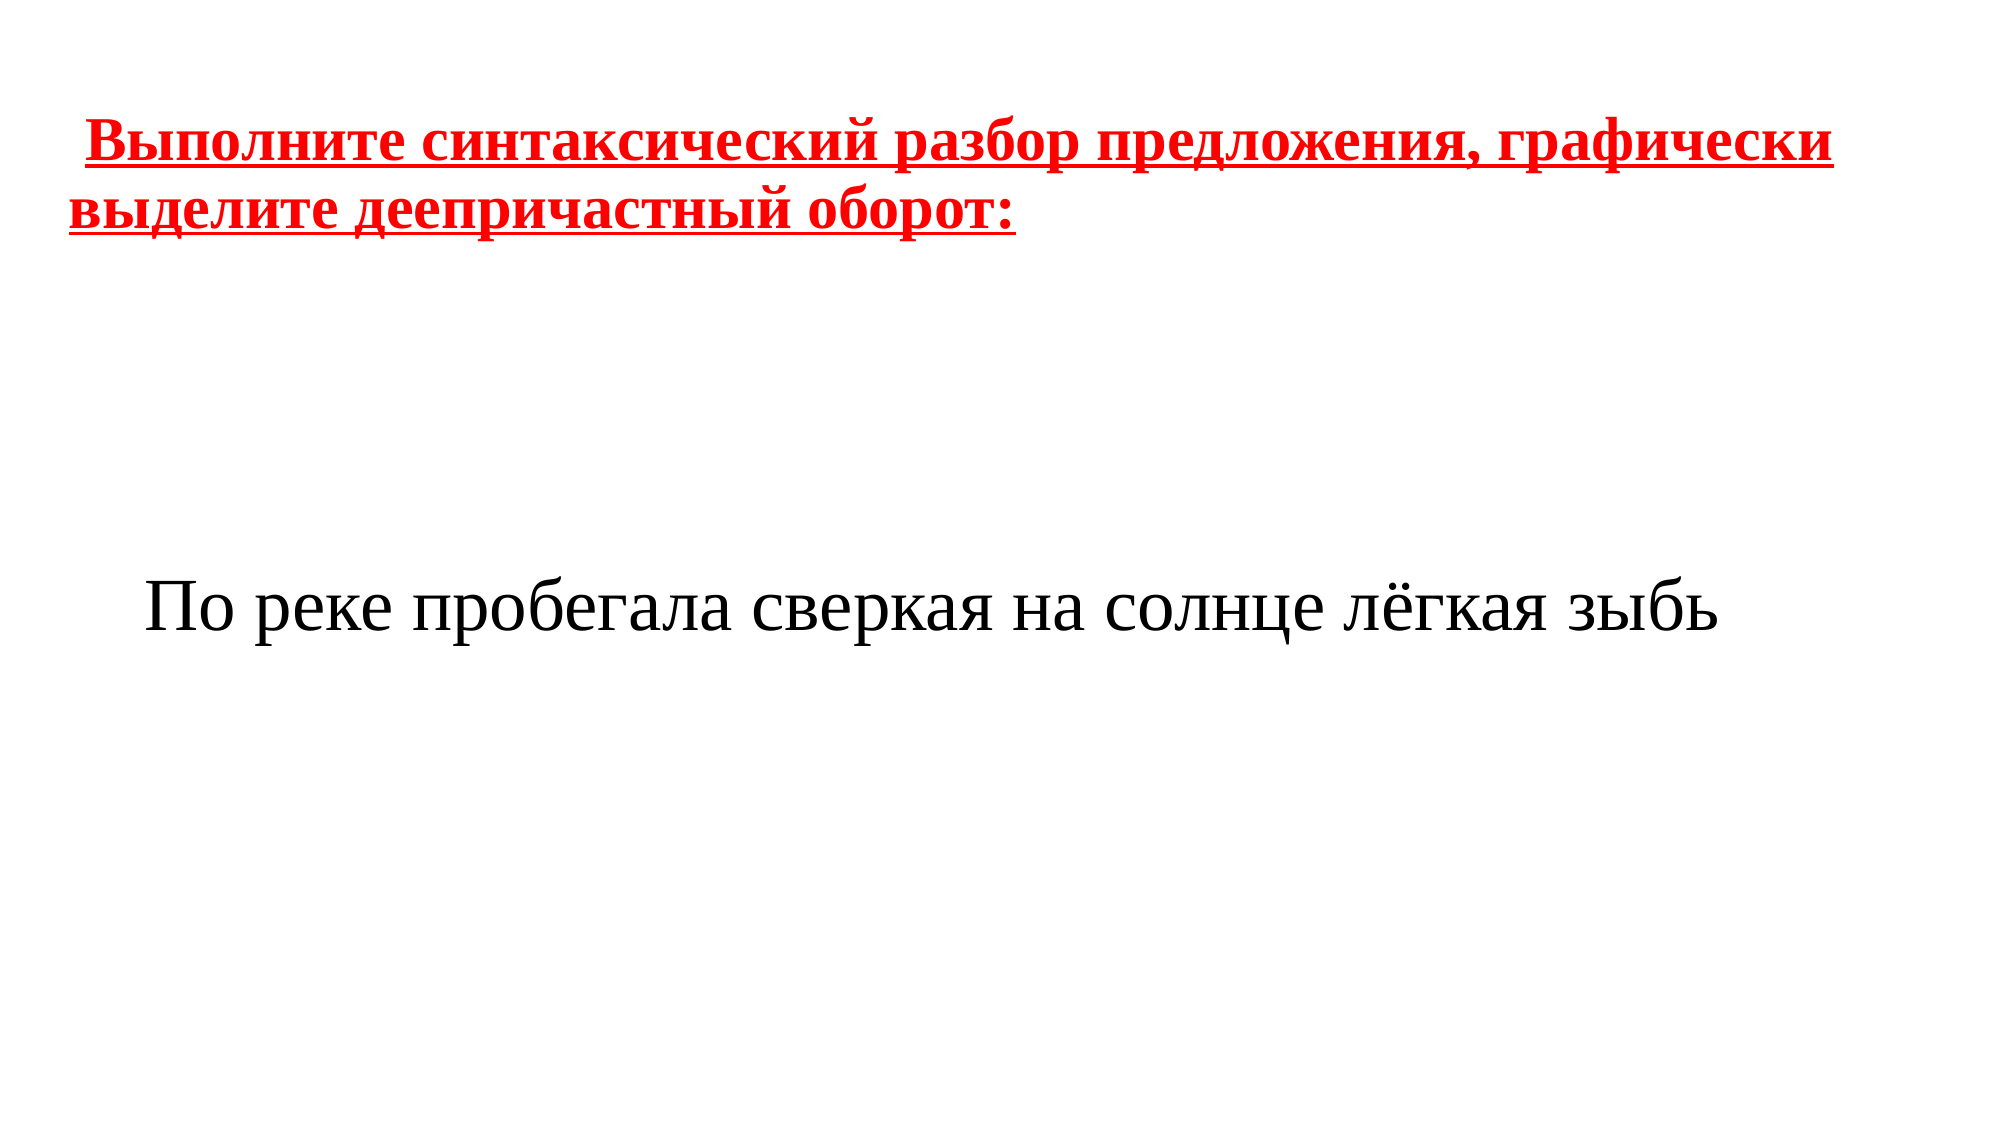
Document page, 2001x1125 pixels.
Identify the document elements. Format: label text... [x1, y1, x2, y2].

title Выполните синтаксический разбор предложения, графически выделите деепричастный оборот: [53, 31, 1986, 250]
list По реке пробегала сверкая на солнце лёгкая зыбь [129, 299, 1855, 1014]
